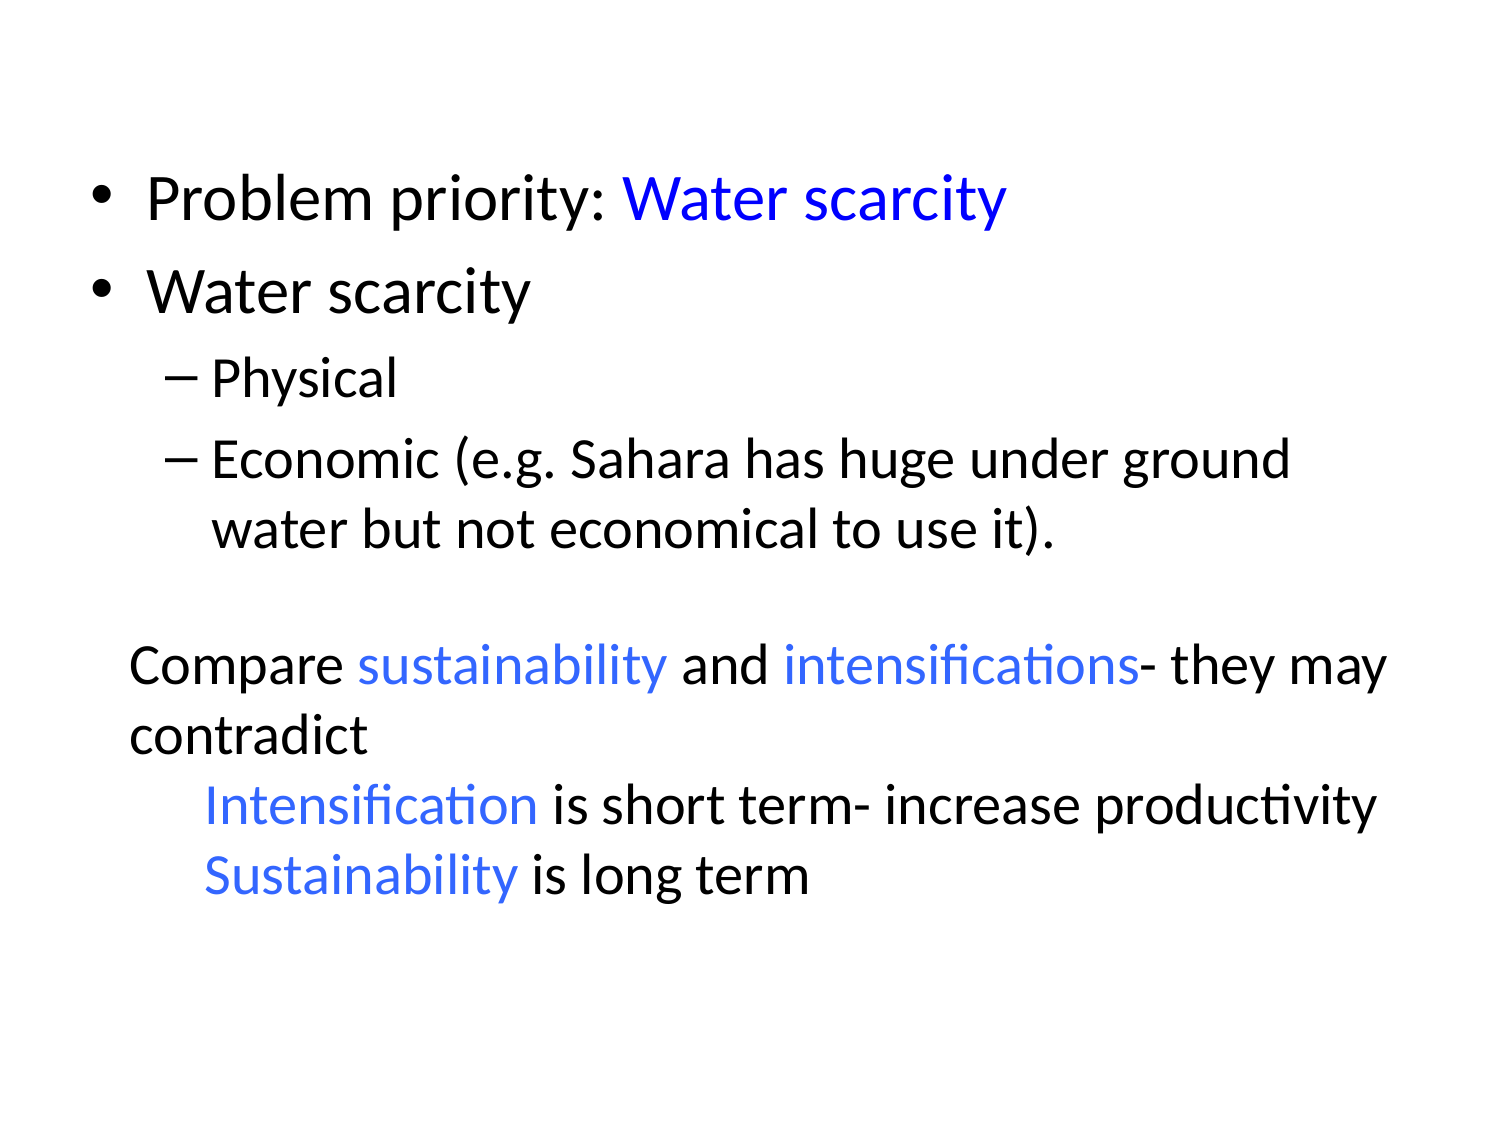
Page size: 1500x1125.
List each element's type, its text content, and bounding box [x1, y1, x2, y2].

text_box Compare sustainability and intensifications- they may contradict Intensification is short term- increase productivity Sustainability is long term [114, 618, 1450, 914]
list Problem priority: Water scarcity Water scarcity Physical Economic (e.g. Sahara has huge under ground water but not economical to use it). [75, 146, 1425, 889]
